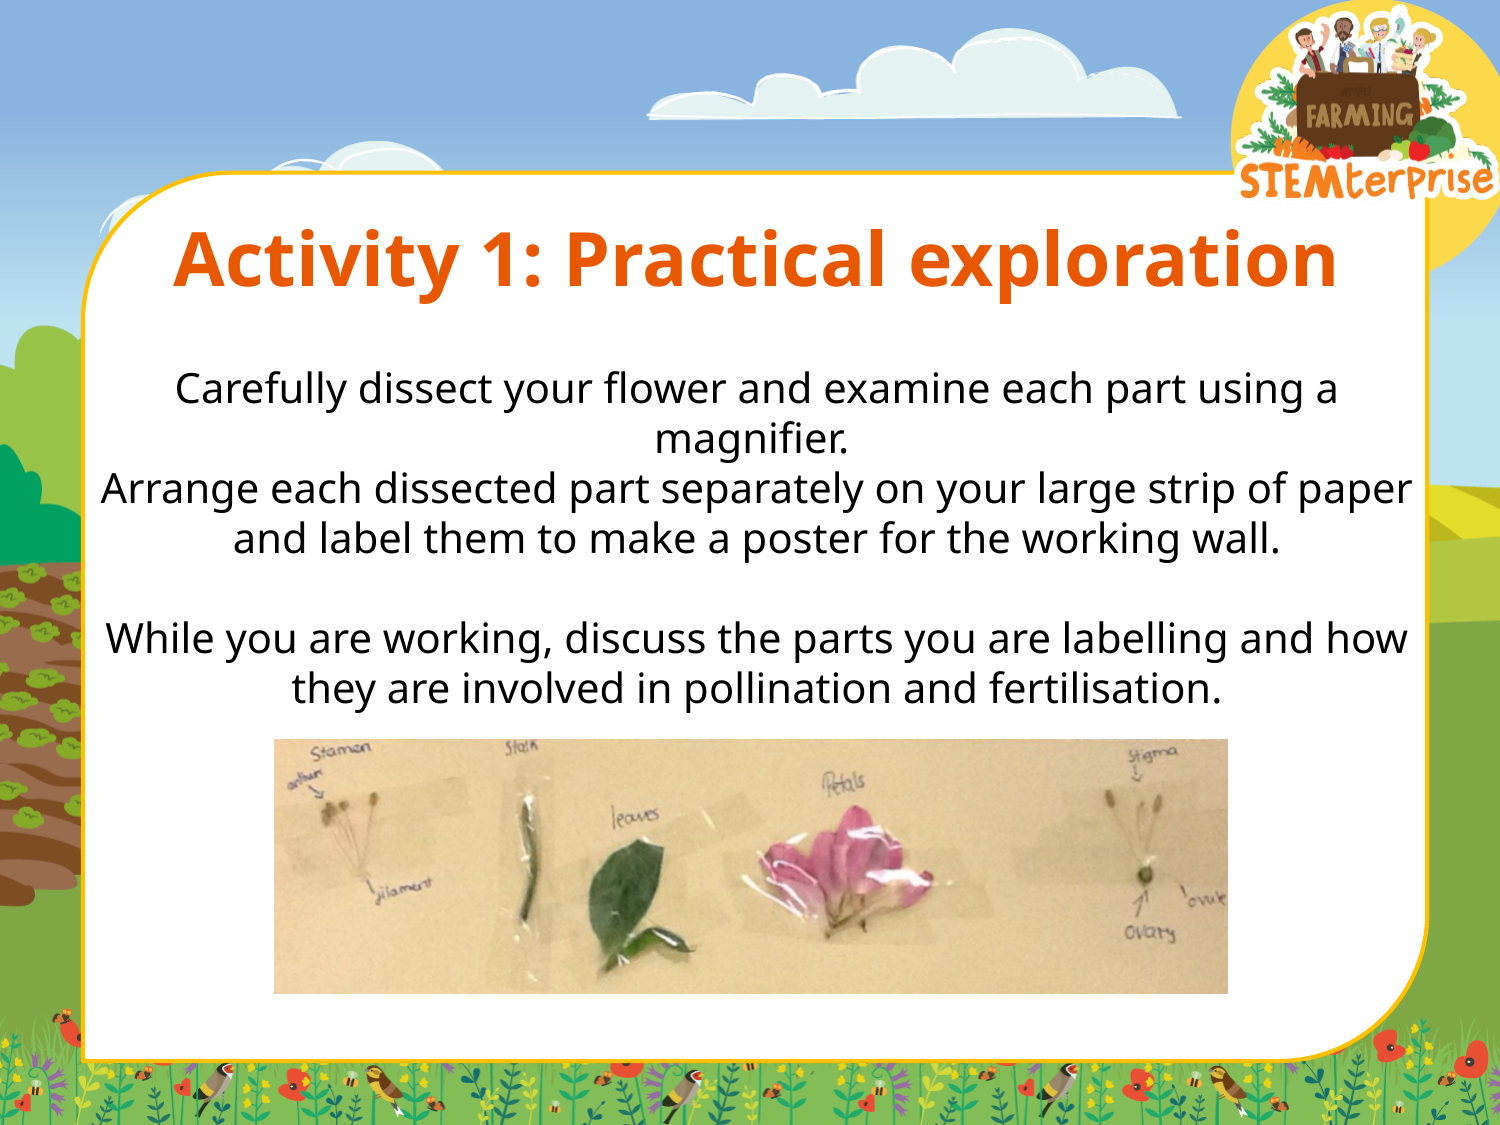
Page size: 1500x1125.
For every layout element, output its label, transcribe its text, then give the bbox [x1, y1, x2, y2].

text_box [80, 286, 1430, 1064]
text_box [136, 170, 1228, 204]
picture [0, 0, 1500, 1125]
text_box Activity 1: Practical exploration Carefully dissect your flower and examine each part using a magnifier. Arrange each dissected part separately on your large strip of paper and label them to make a poster for the working wall. While you are working, discuss the parts you are labelling and how they are involved in pollination and fertilisation. [85, 204, 1430, 910]
